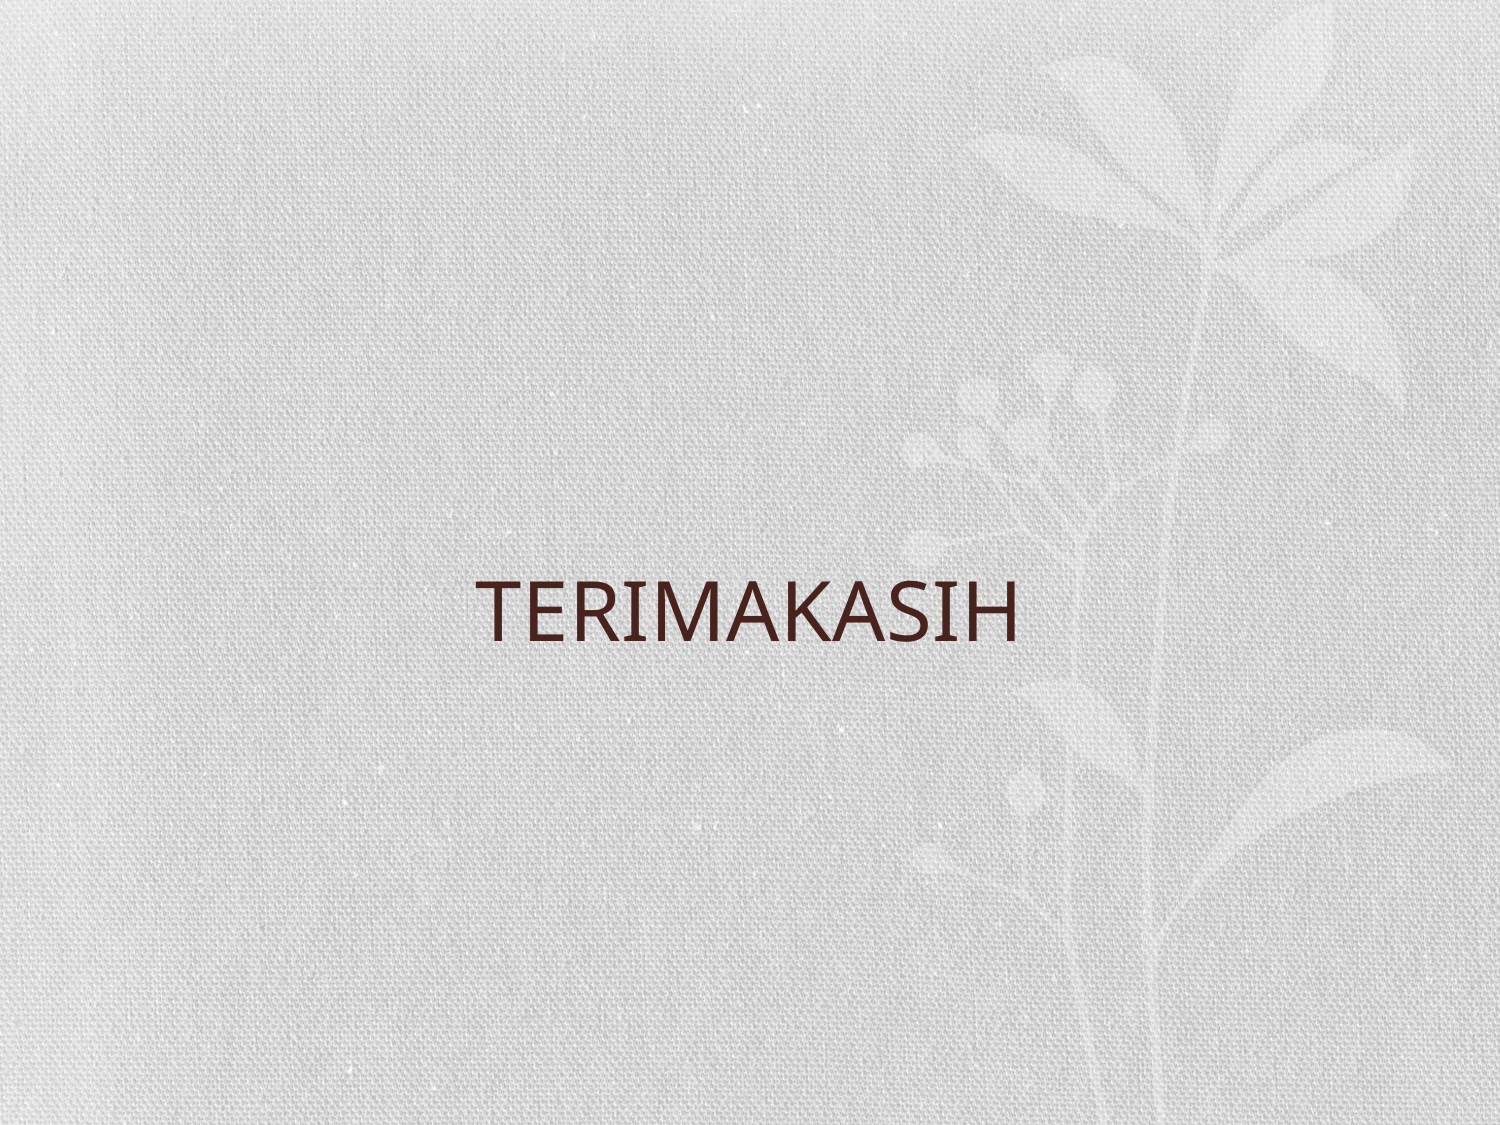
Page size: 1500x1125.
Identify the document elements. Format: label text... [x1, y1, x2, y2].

list TERIMAKASIH [45, 213, 1455, 1023]
